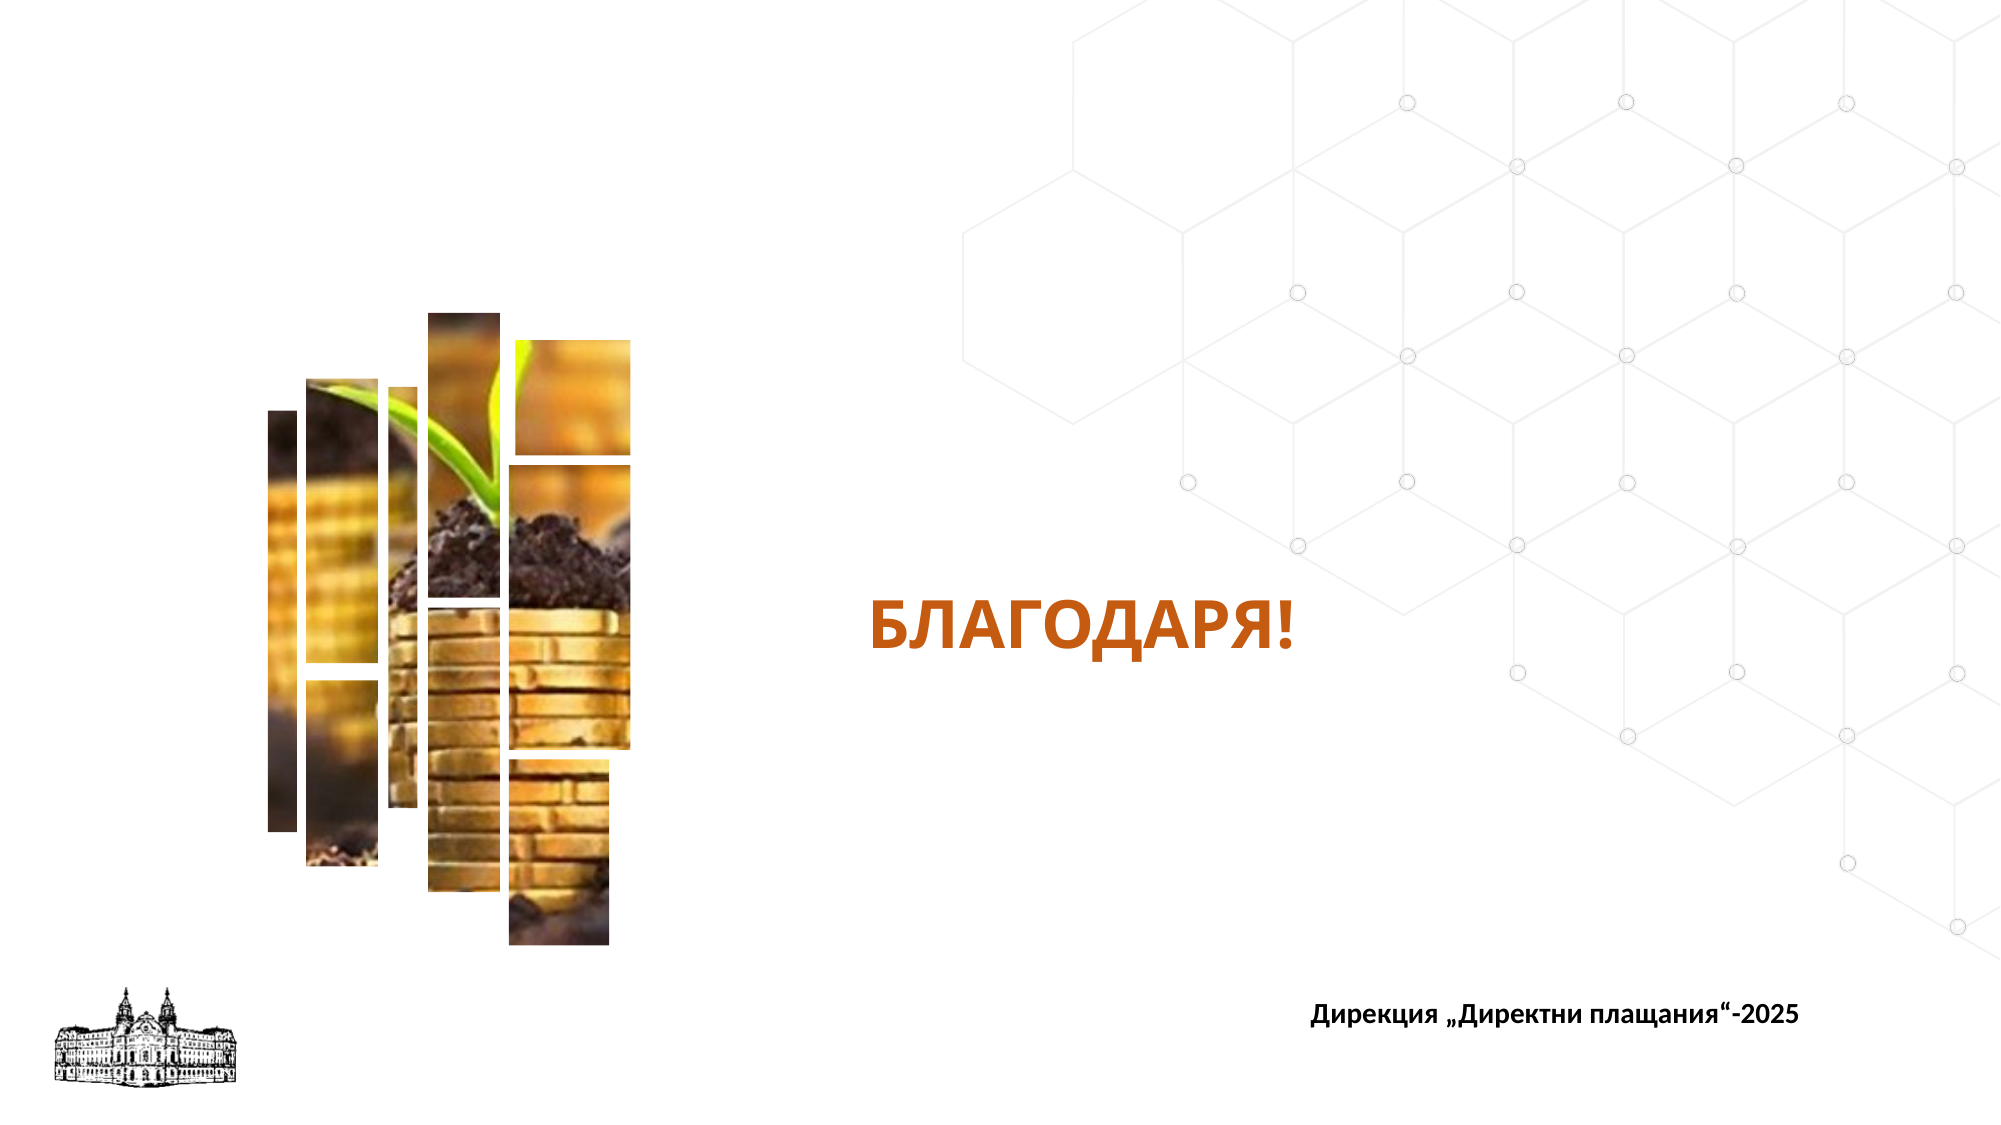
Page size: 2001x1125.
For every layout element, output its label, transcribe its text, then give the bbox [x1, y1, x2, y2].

text_box Дирекция „Директни плащания“-2025 [1295, 984, 2000, 1038]
picture [50, 984, 244, 1091]
picture [267, 312, 631, 946]
text_box БЛАГОДАРЯ! [852, 583, 1333, 676]
